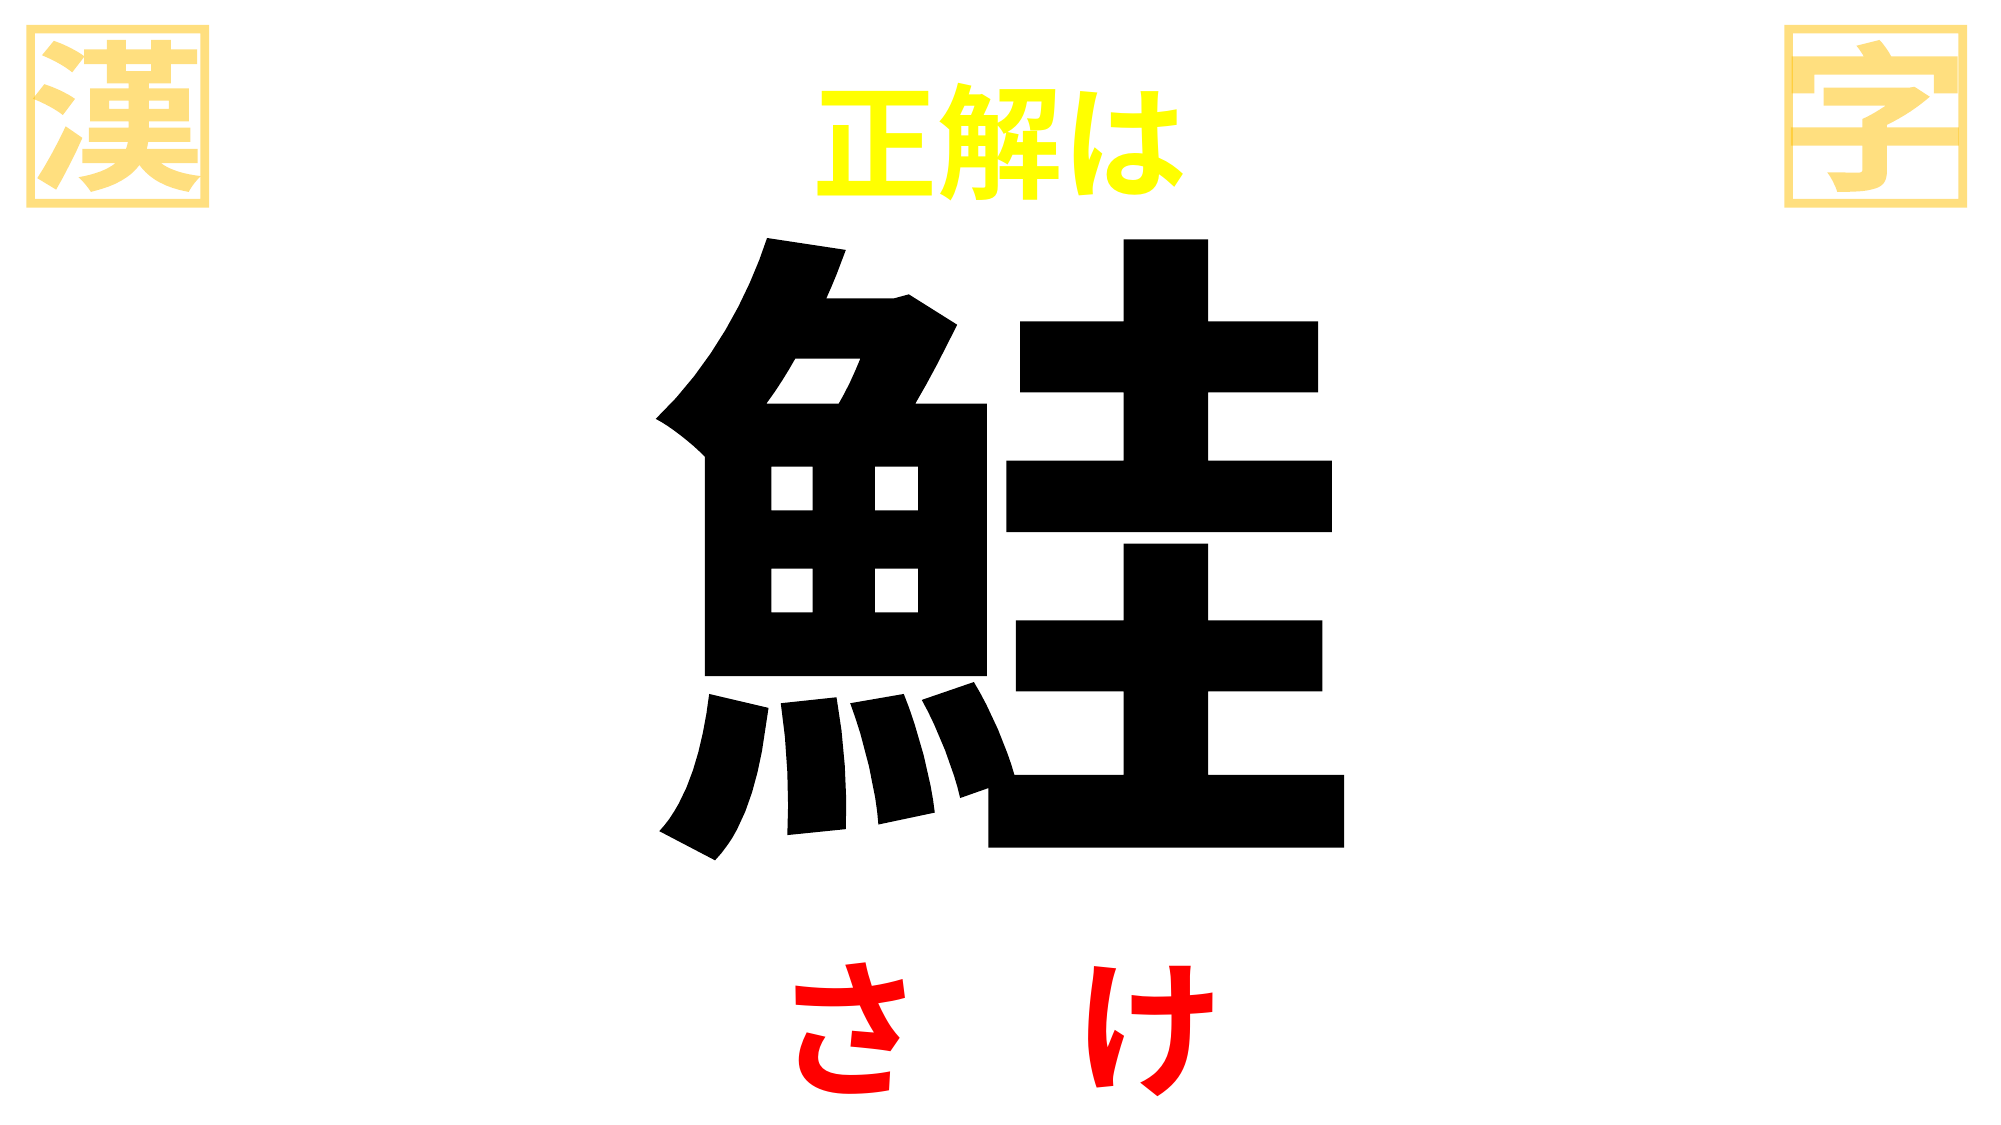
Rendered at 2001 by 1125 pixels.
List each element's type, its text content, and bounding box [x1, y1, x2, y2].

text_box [1784, 24, 1968, 208]
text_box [26, 24, 210, 208]
text_box さ け [0, 928, 2000, 1123]
text_box 正解は [0, 57, 2000, 222]
